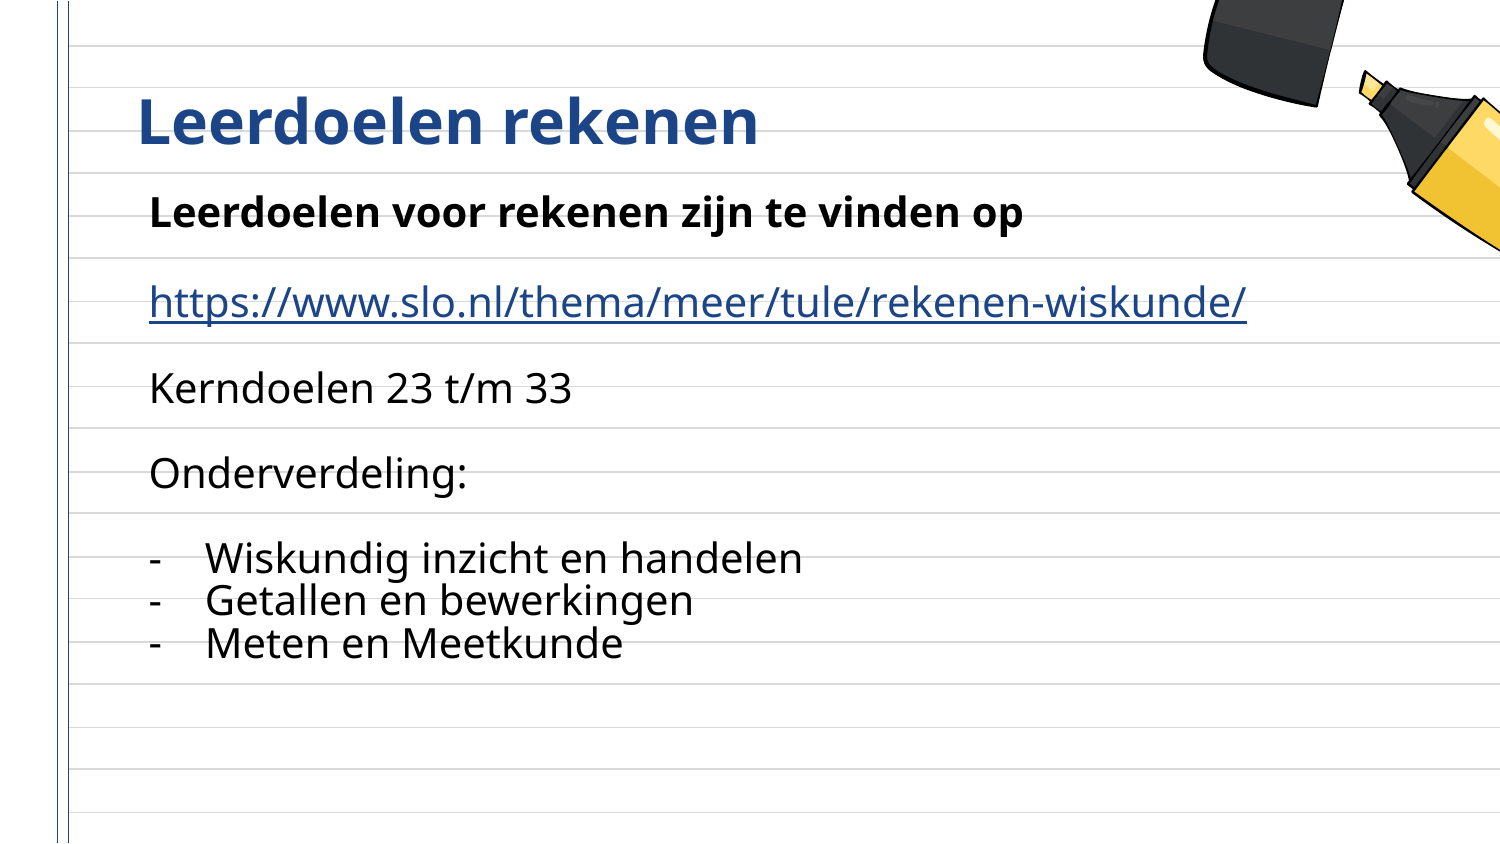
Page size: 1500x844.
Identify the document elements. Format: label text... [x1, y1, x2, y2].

list Leerdoelen voor rekenen zijn te vinden op https://www.slo.nl/thema/meer/tule/rekenen-wiskunde/ Kerndoelen 23 t/m 33 Onderverdeling: Wiskundig inzicht en handelen Getallen en bewerkingen Meten en Meetkunde [133, 178, 1398, 844]
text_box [1182, 28, 1500, 208]
title Leerdoelen rekenen [136, 81, 1177, 141]
